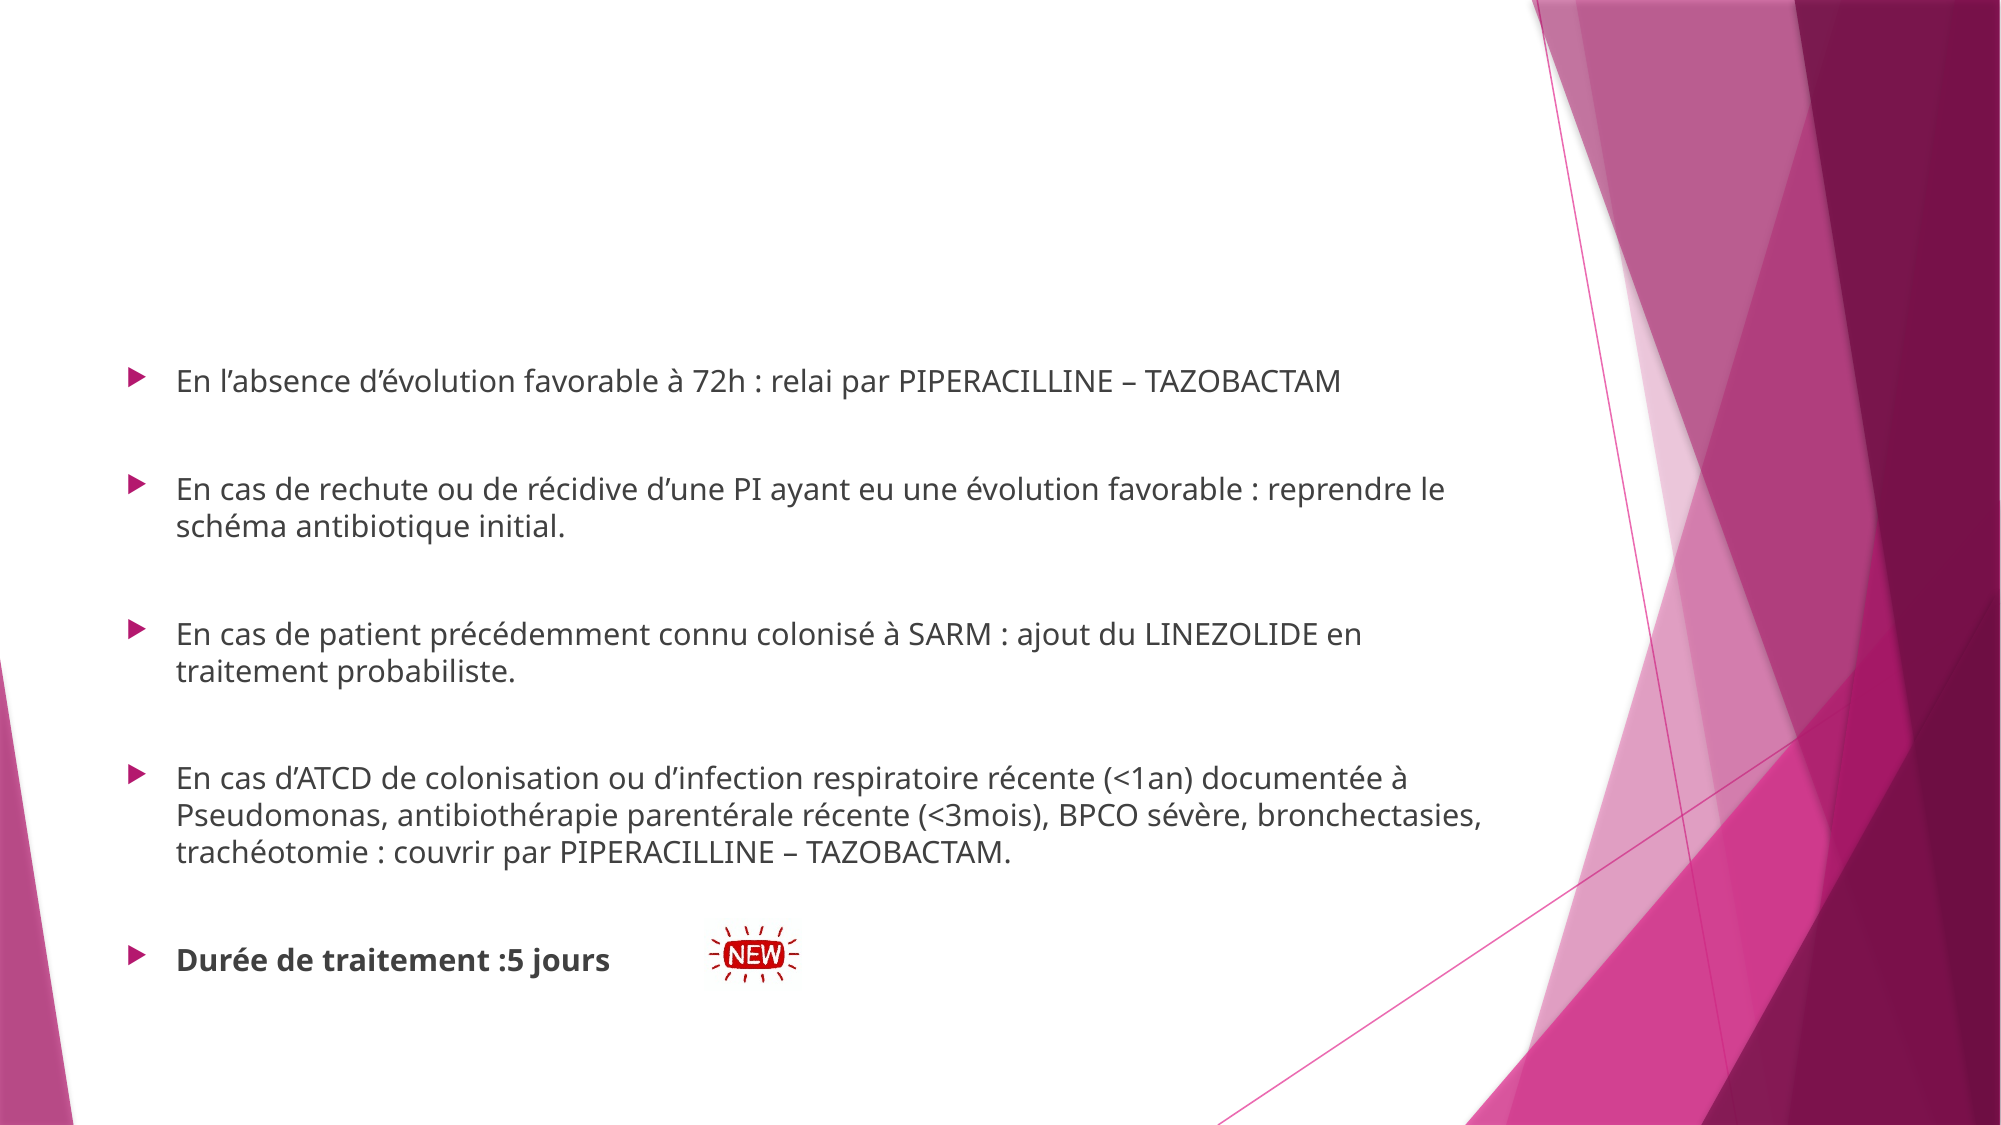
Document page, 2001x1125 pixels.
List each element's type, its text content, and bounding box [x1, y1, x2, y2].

list En l’absence d’évolution favorable à 72h : relai par PIPERACILLINE – TAZOBACTAM En cas de rechute ou de récidive d’une PI ayant eu une évolution favorable : reprendre le schéma antibiotique initial. En cas de patient précédemment connu colonisé à SARM : ajout du LINEZOLIDE en traitement probabiliste. En cas d’ATCD de colonisation ou d’infection respiratoire récente (<1an) documentée à Pseudomonas, antibiothérapie parentérale récente (<3mois), BPCO sévère, bronchectasies, trachéotomie : couvrir par PIPERACILLINE – TAZOBACTAM. Durée de traitement :5 jours [111, 354, 1522, 992]
picture [703, 917, 803, 992]
